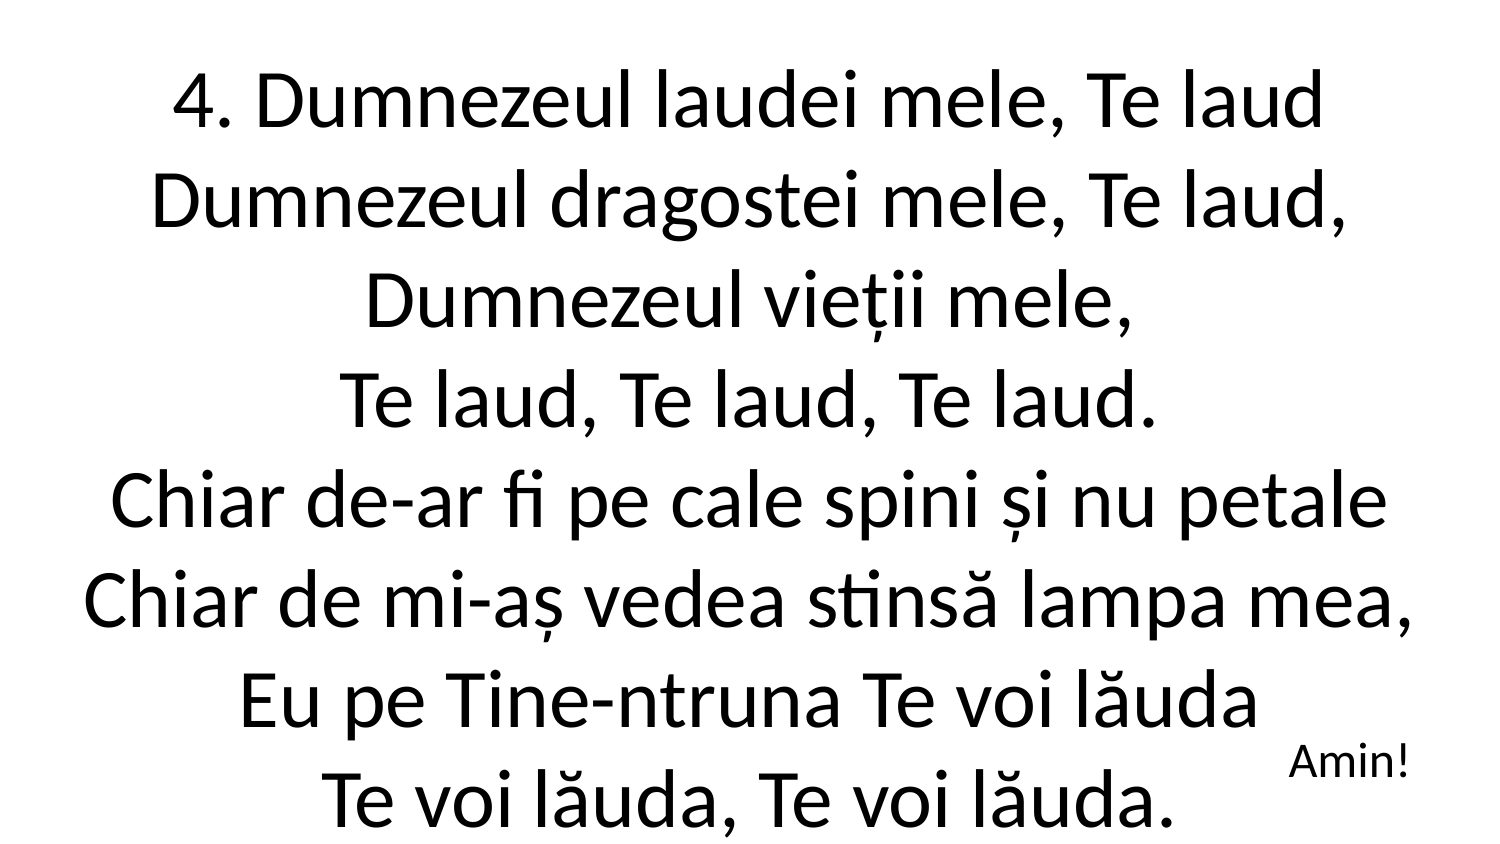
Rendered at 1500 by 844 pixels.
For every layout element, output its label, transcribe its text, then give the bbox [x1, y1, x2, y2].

text_box 4. Dumnezeul laudei mele, Te laud Dumnezeul dragostei mele, Te laud, Dumnezeul vieții mele, Te laud, Te laud, Te laud. Chiar de-ar fi pe cale spini și nu petale Chiar de mi-aș vedea stinsă lampa mea, Eu pe Tine-ntruna Te voi lăuda Te voi lăuda, Te voi lăuda. [68, 0, 1432, 844]
text_box Amin! [1273, 674, 1427, 795]
